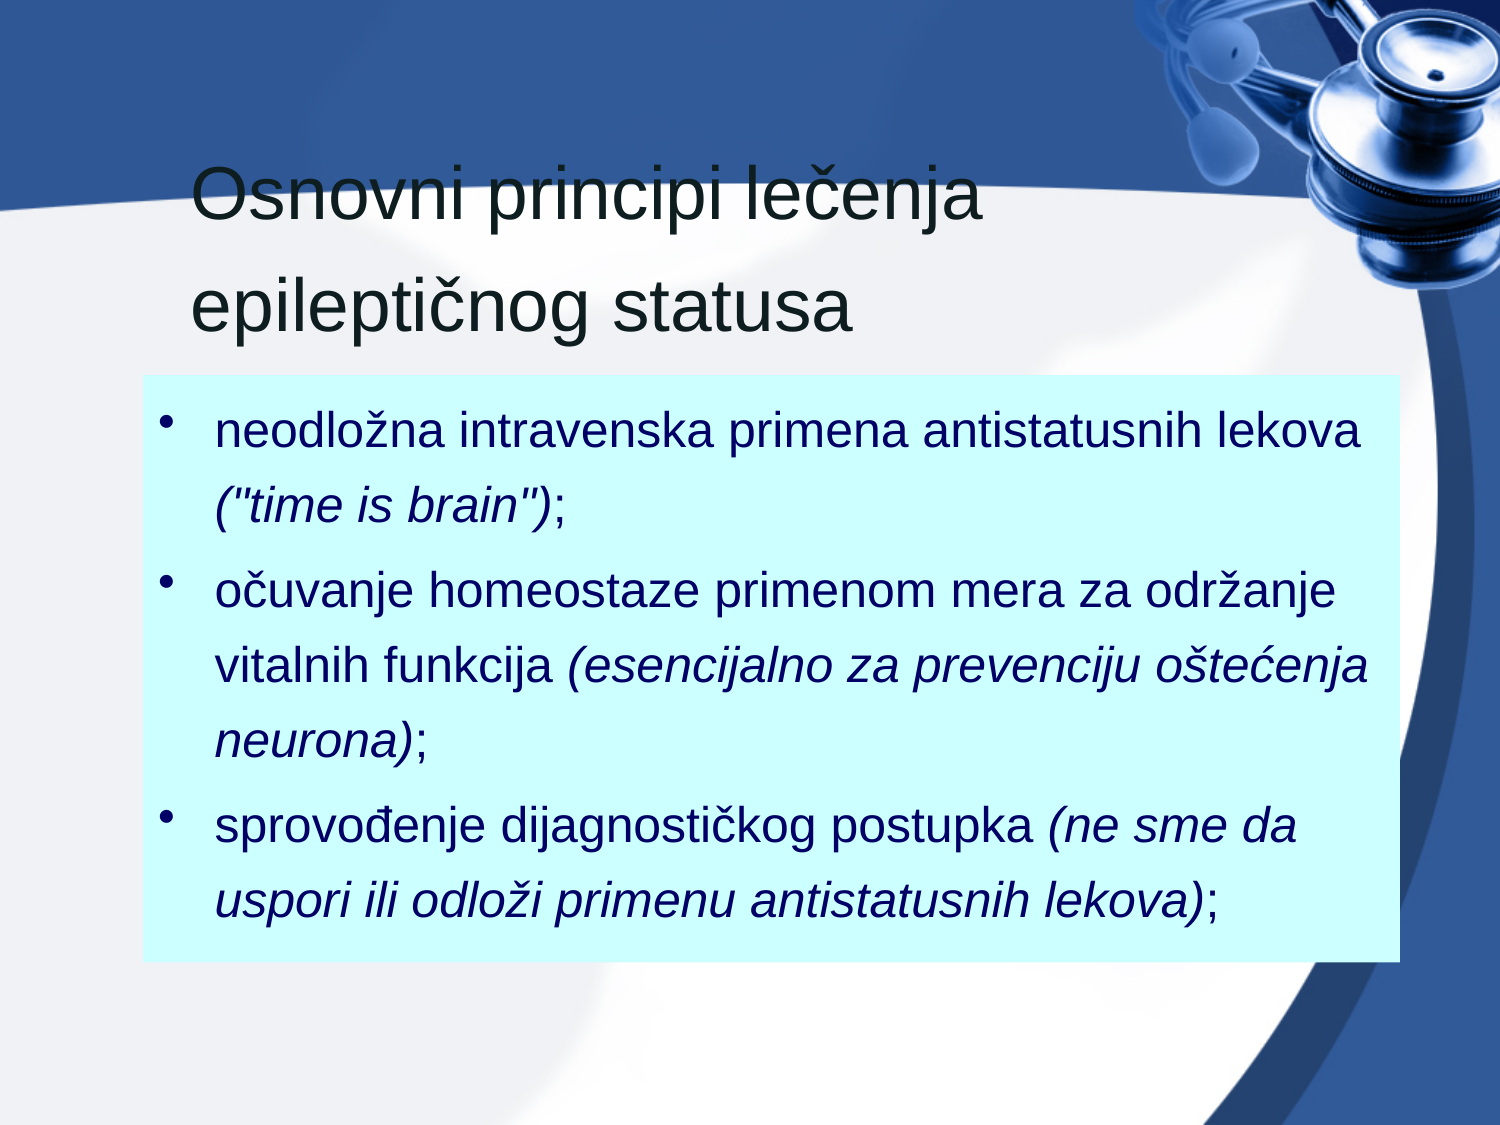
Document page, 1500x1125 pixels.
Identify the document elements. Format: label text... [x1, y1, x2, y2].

slide_number 44 [937, 1062, 1294, 1101]
picture [0, 0, 1500, 1125]
title Osnovni principi lečenja epileptičnog statusa [175, 117, 1351, 351]
list neodložna intravenska primena antistatusnih lekova ("time is brain"); očuvanje homeostaze primenom mera za održanje vitalnih funkcija (esencijalno za prevenciju oštećenja neurona); sprovođenje dijagnostičkog postupka (ne sme da uspori ili odloži primenu antistatusnih lekova); [142, 374, 1401, 963]
